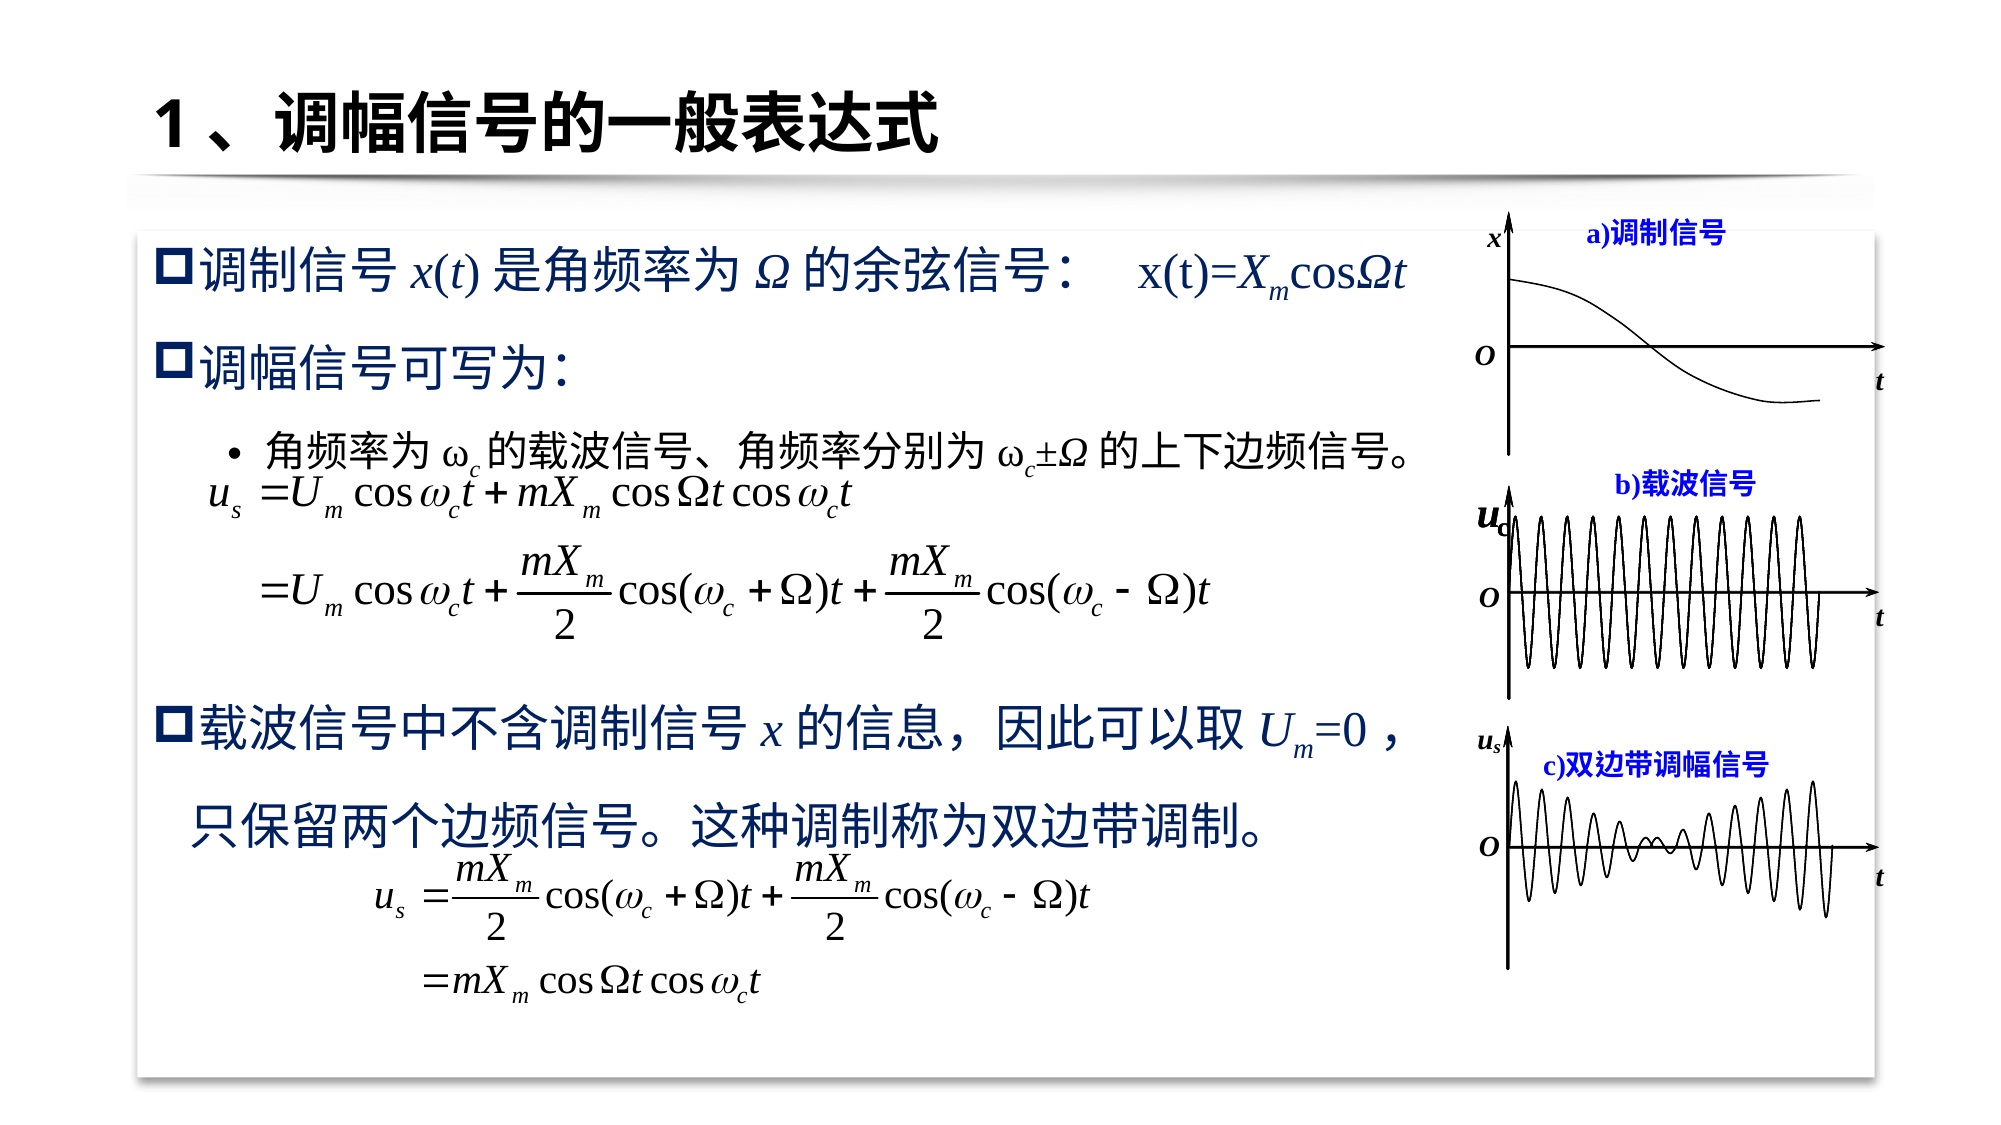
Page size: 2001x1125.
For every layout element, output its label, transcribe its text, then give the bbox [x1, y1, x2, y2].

picture [127, 175, 1874, 211]
title 1、调幅信号的一般表达式 [137, 77, 1863, 175]
text_box 调制信号x(t)是角频率为Ω的余弦信号： x(t)=XmcosΩt 调幅信号可写为： 角频率为ωc的载波信号、角频率分别为ωc±Ω的上下边频信号。 载波信号中不含调制信号x的信息，因此可以取Um=0，只保留两个边频信号。这种调制称为双边带调制。 [137, 196, 1460, 1014]
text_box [368, 840, 1100, 1014]
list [1472, 209, 1888, 973]
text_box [202, 461, 1219, 651]
